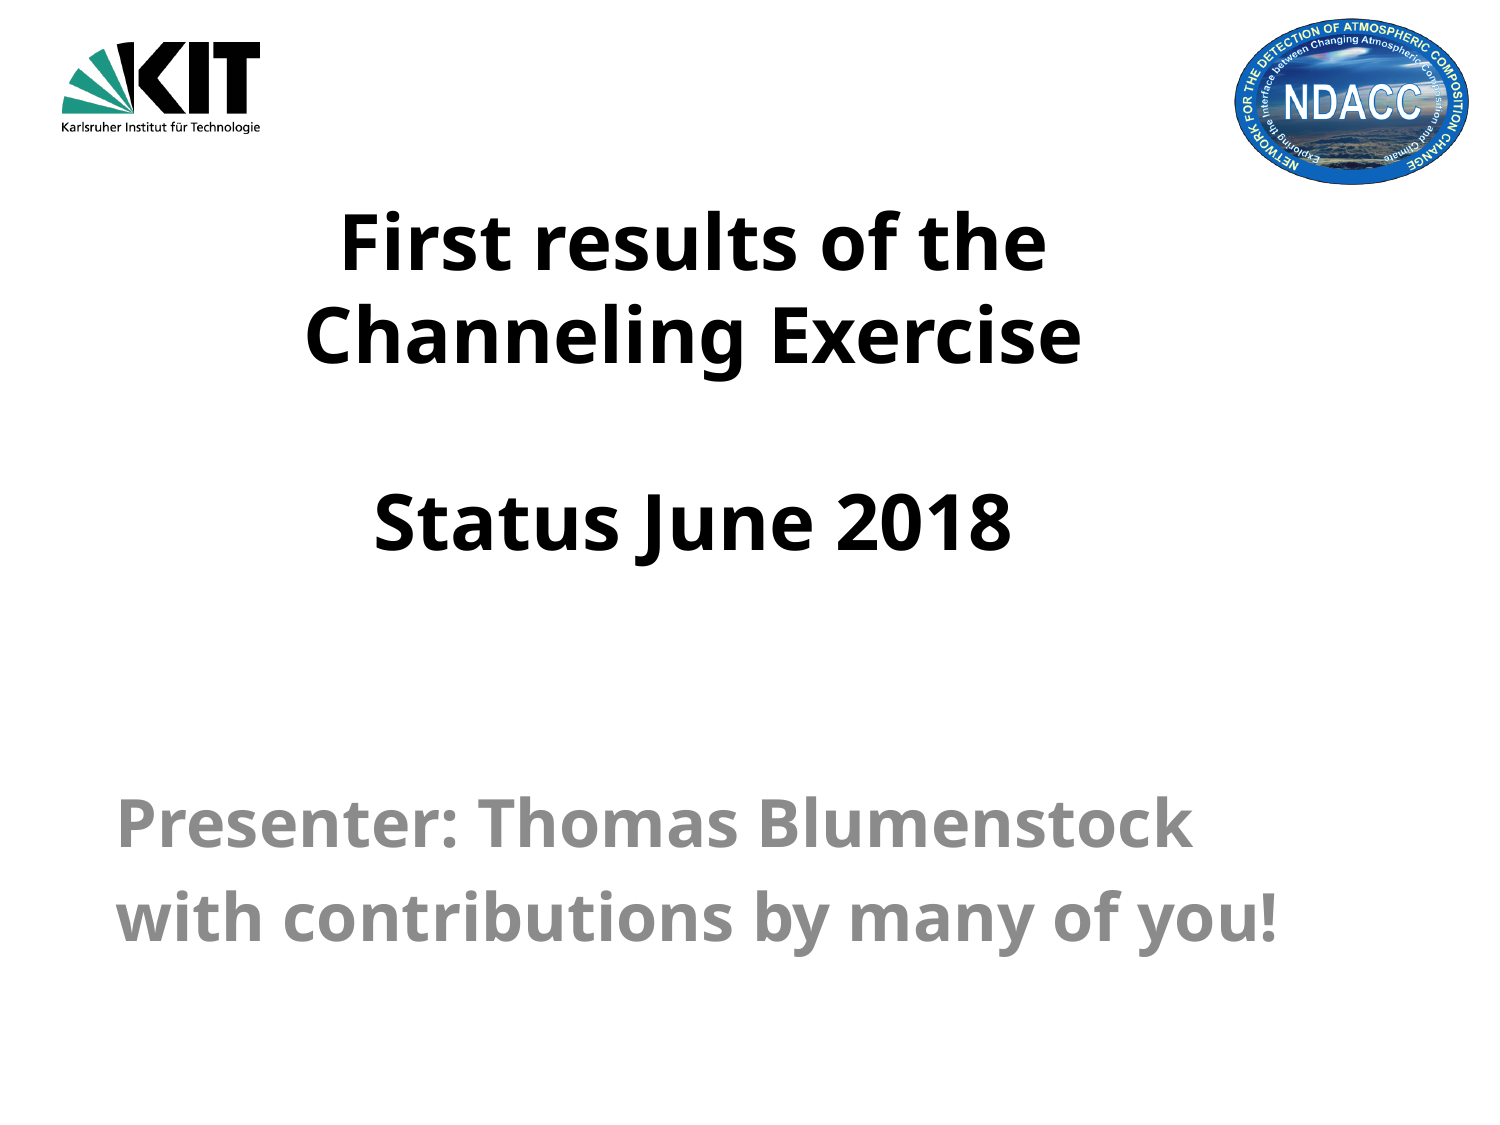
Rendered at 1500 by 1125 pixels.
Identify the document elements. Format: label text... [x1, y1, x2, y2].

picture [62, 42, 260, 134]
title First results of the Channeling Exercise Status June 2018 [206, 184, 1182, 575]
picture [1234, 18, 1469, 185]
subtitle Presenter: Thomas Blumenstock with contributions by many of you! [100, 773, 1330, 977]
